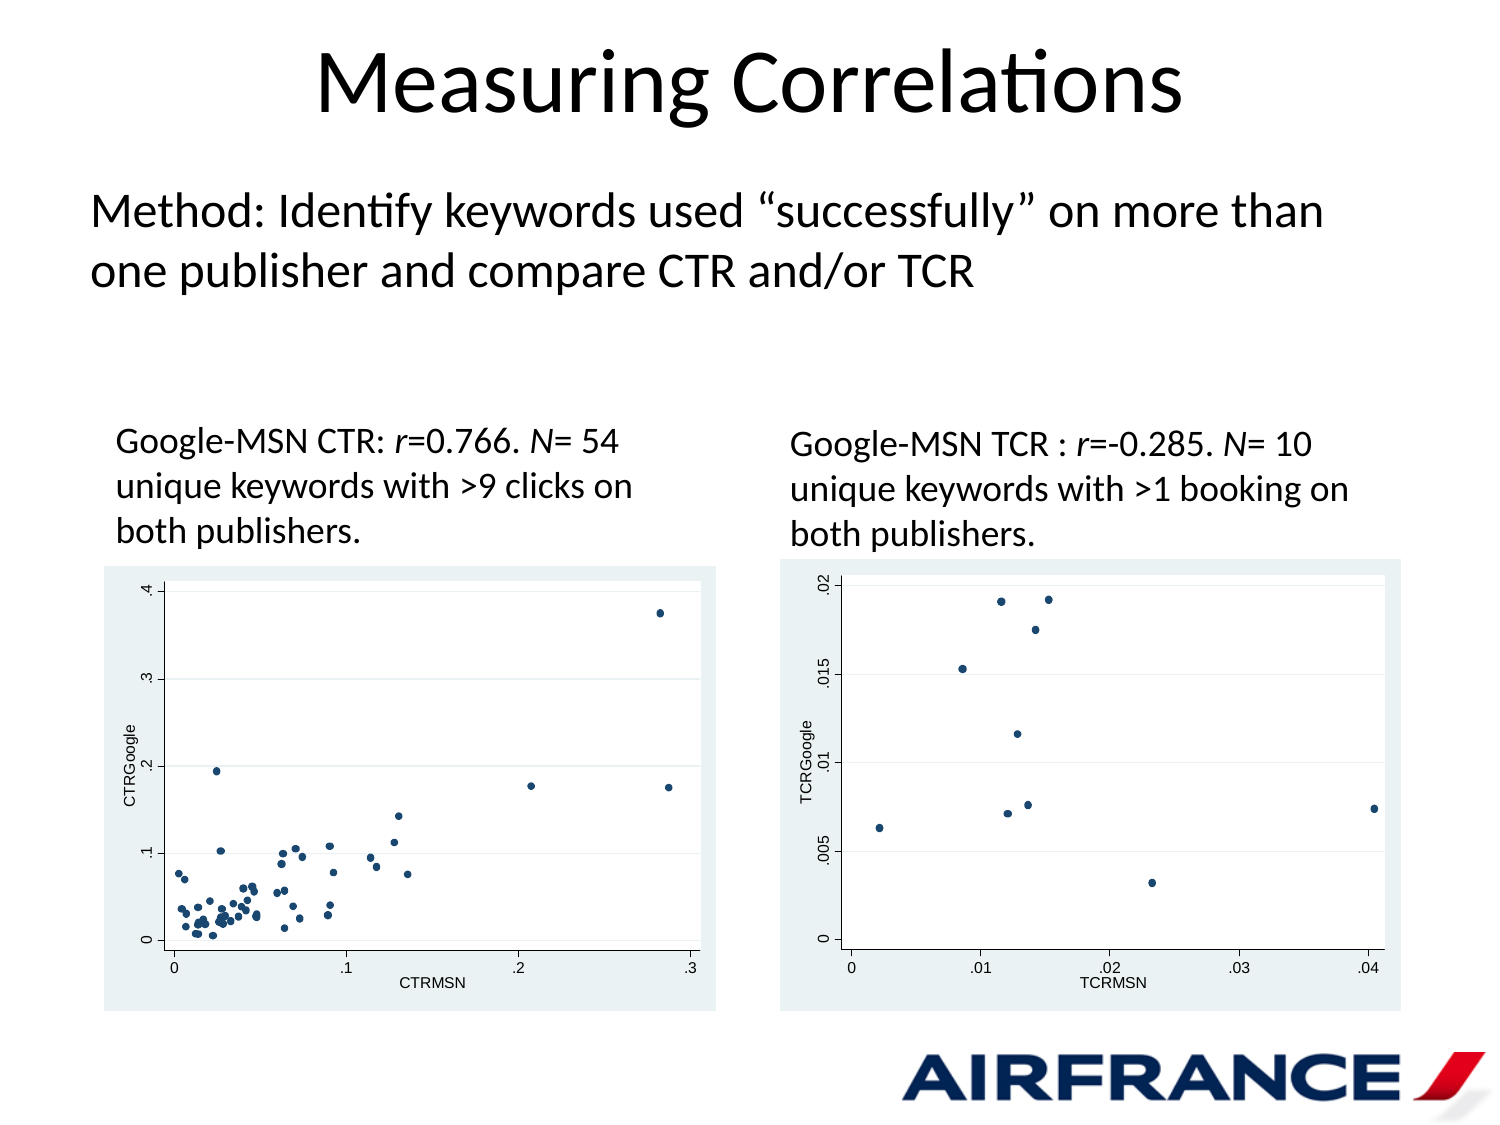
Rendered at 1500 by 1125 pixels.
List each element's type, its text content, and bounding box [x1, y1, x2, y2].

text_box Method: Identify keywords used “successfully” on more than one publisher and compare CTR and/or TCR [74, 170, 1425, 1017]
text_box Google-MSN CTR: r=0.766. N= 54 unique keywords with >9 clicks on both publishers. [100, 409, 721, 559]
text_box Measuring Correlations [0, 0, 1500, 154]
picture [774, 554, 1406, 1017]
picture [900, 1052, 1500, 1125]
picture [98, 560, 722, 1017]
text_box Google-MSN TCR : r=-0.285. N= 10 unique keywords with >1 booking on both publishers. [775, 411, 1396, 552]
